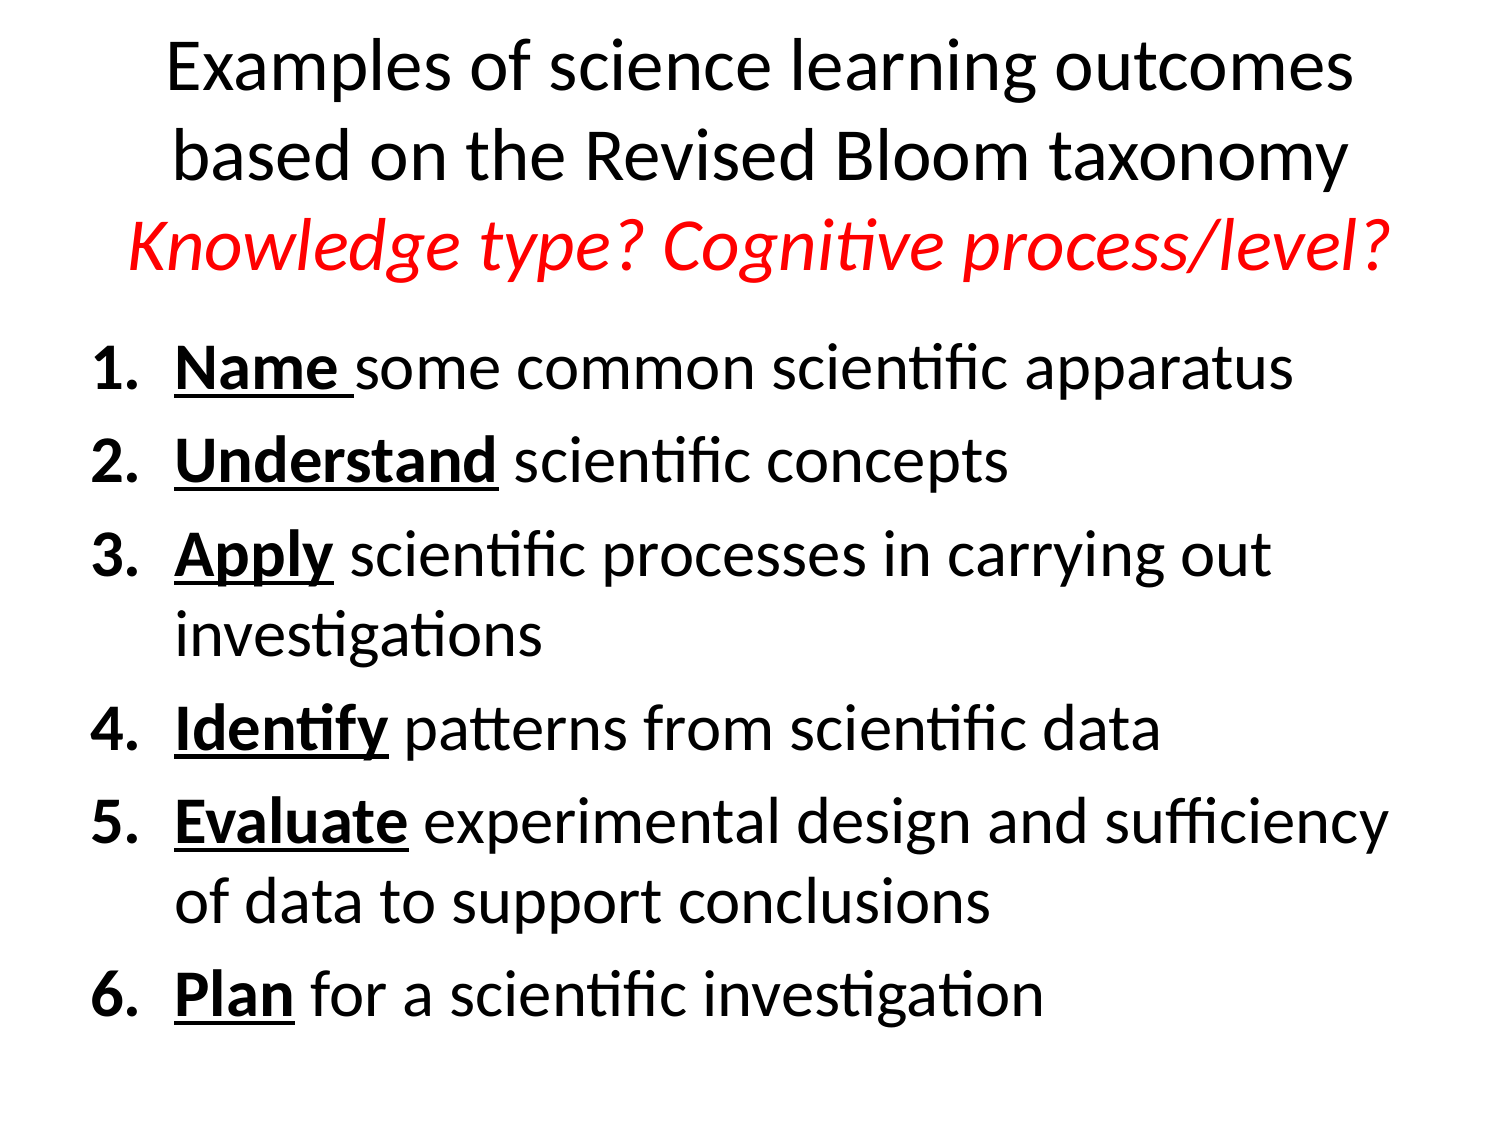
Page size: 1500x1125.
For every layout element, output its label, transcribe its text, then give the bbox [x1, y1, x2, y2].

title Examples of science learning outcomes based on the Revised Bloom taxonomy Knowledge type? Cognitive process/level? [85, 56, 1436, 244]
list Name some common scientific apparatus Understand scientific concepts Apply scientific processes in carrying out investigations Identify patterns from scientific data Evaluate experimental design and sufficiency of data to support conclusions Plan for a scientific investigation [75, 315, 1425, 1091]
